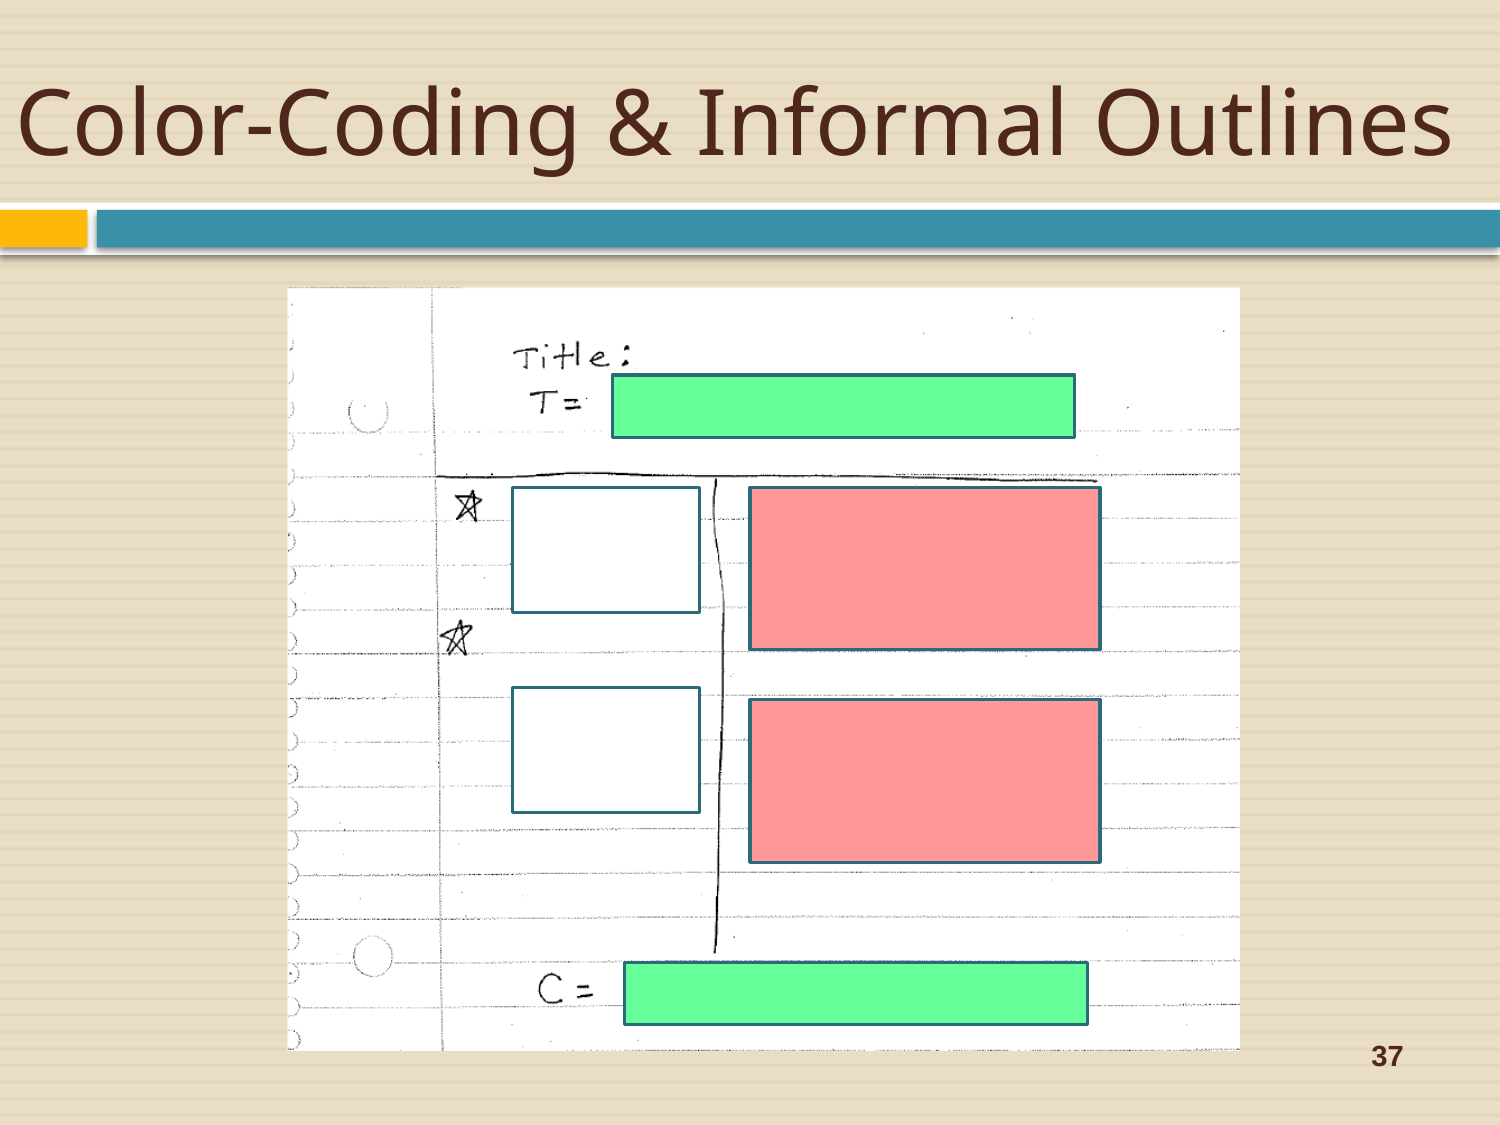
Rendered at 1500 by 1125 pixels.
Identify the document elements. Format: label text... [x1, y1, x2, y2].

slide_number 37 [1012, 1015, 1419, 1094]
title Color-Coding & Informal Outlines [0, 62, 1500, 176]
picture [287, 287, 1241, 1052]
